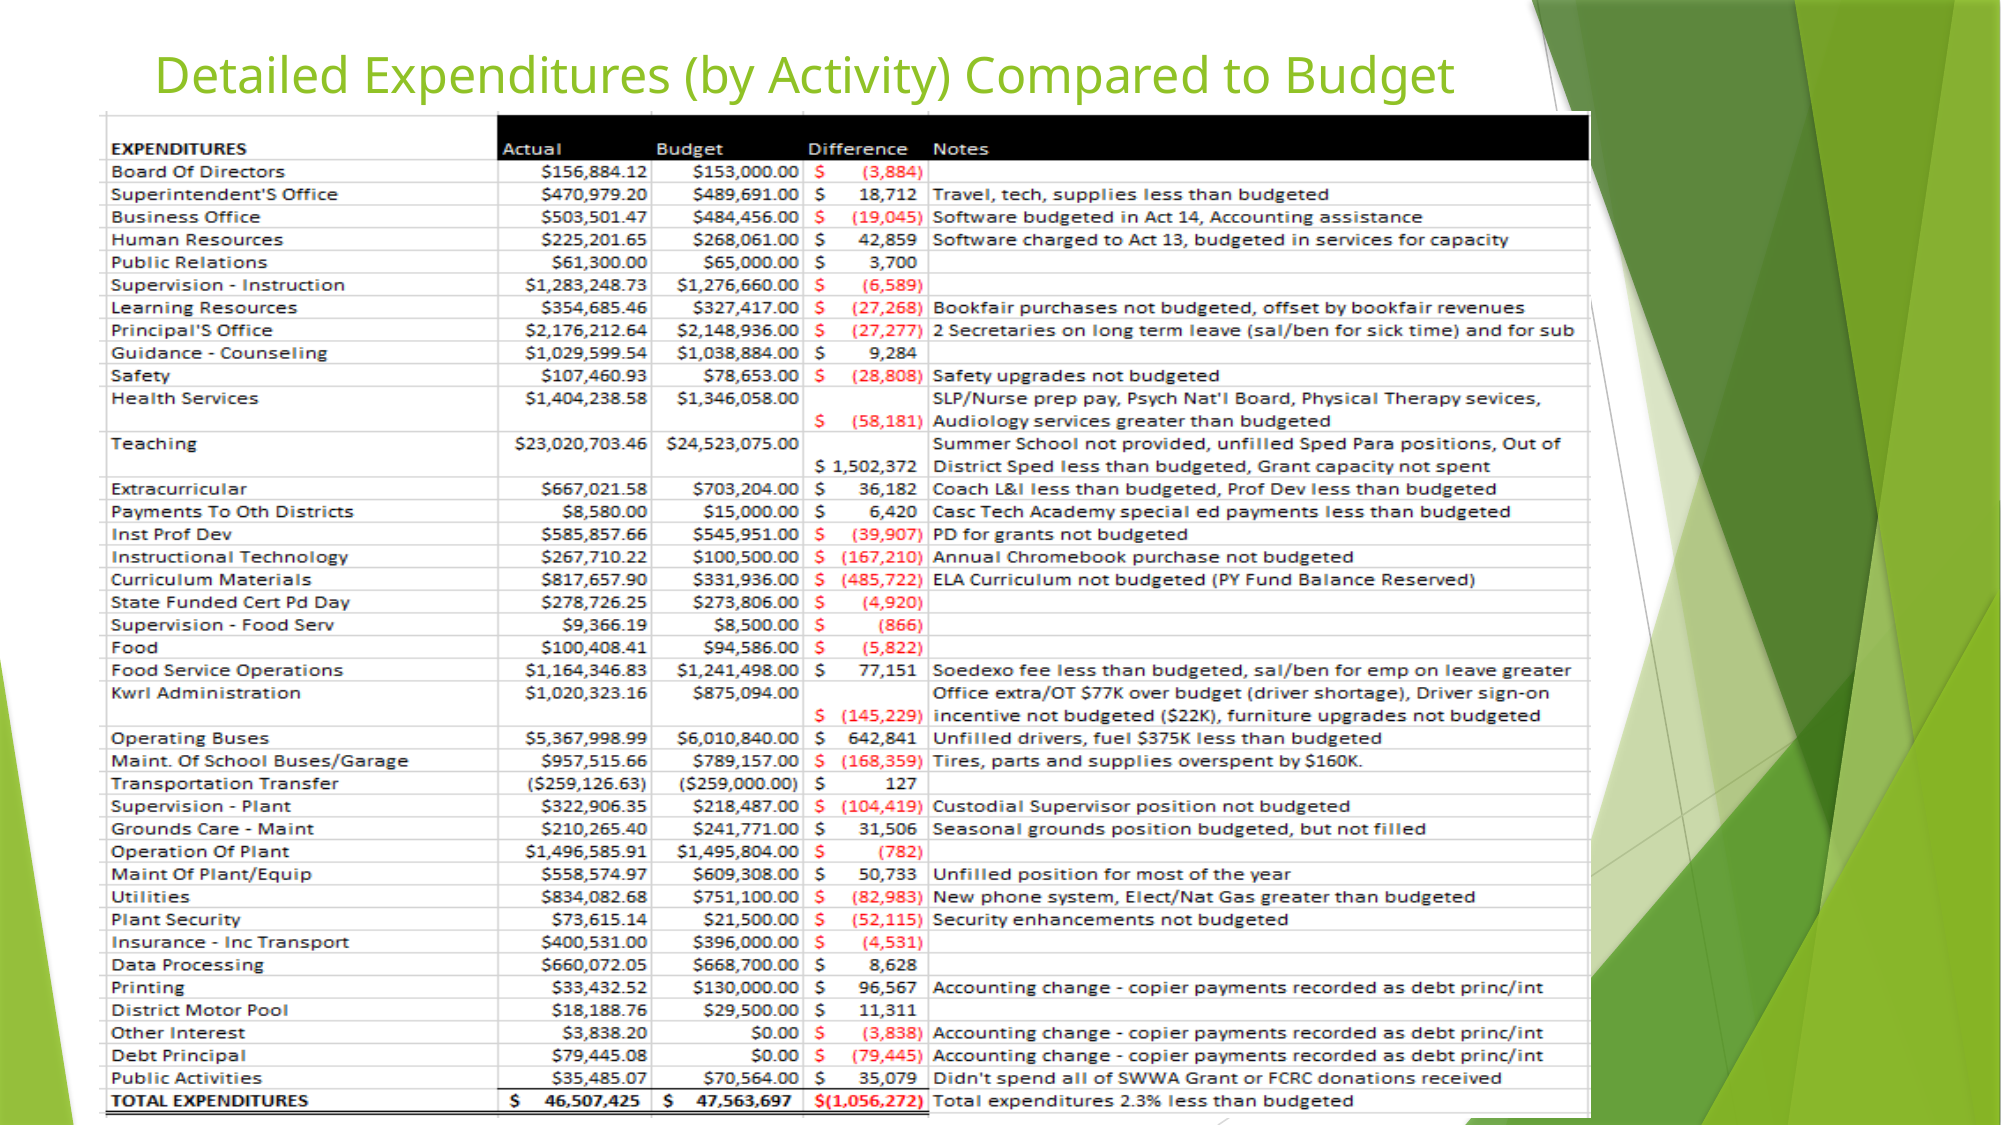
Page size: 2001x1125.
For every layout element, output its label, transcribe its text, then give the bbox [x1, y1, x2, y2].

picture [99, 111, 1592, 1119]
title Detailed Expenditures (by Activity) Compared to Budget [55, 35, 1557, 112]
